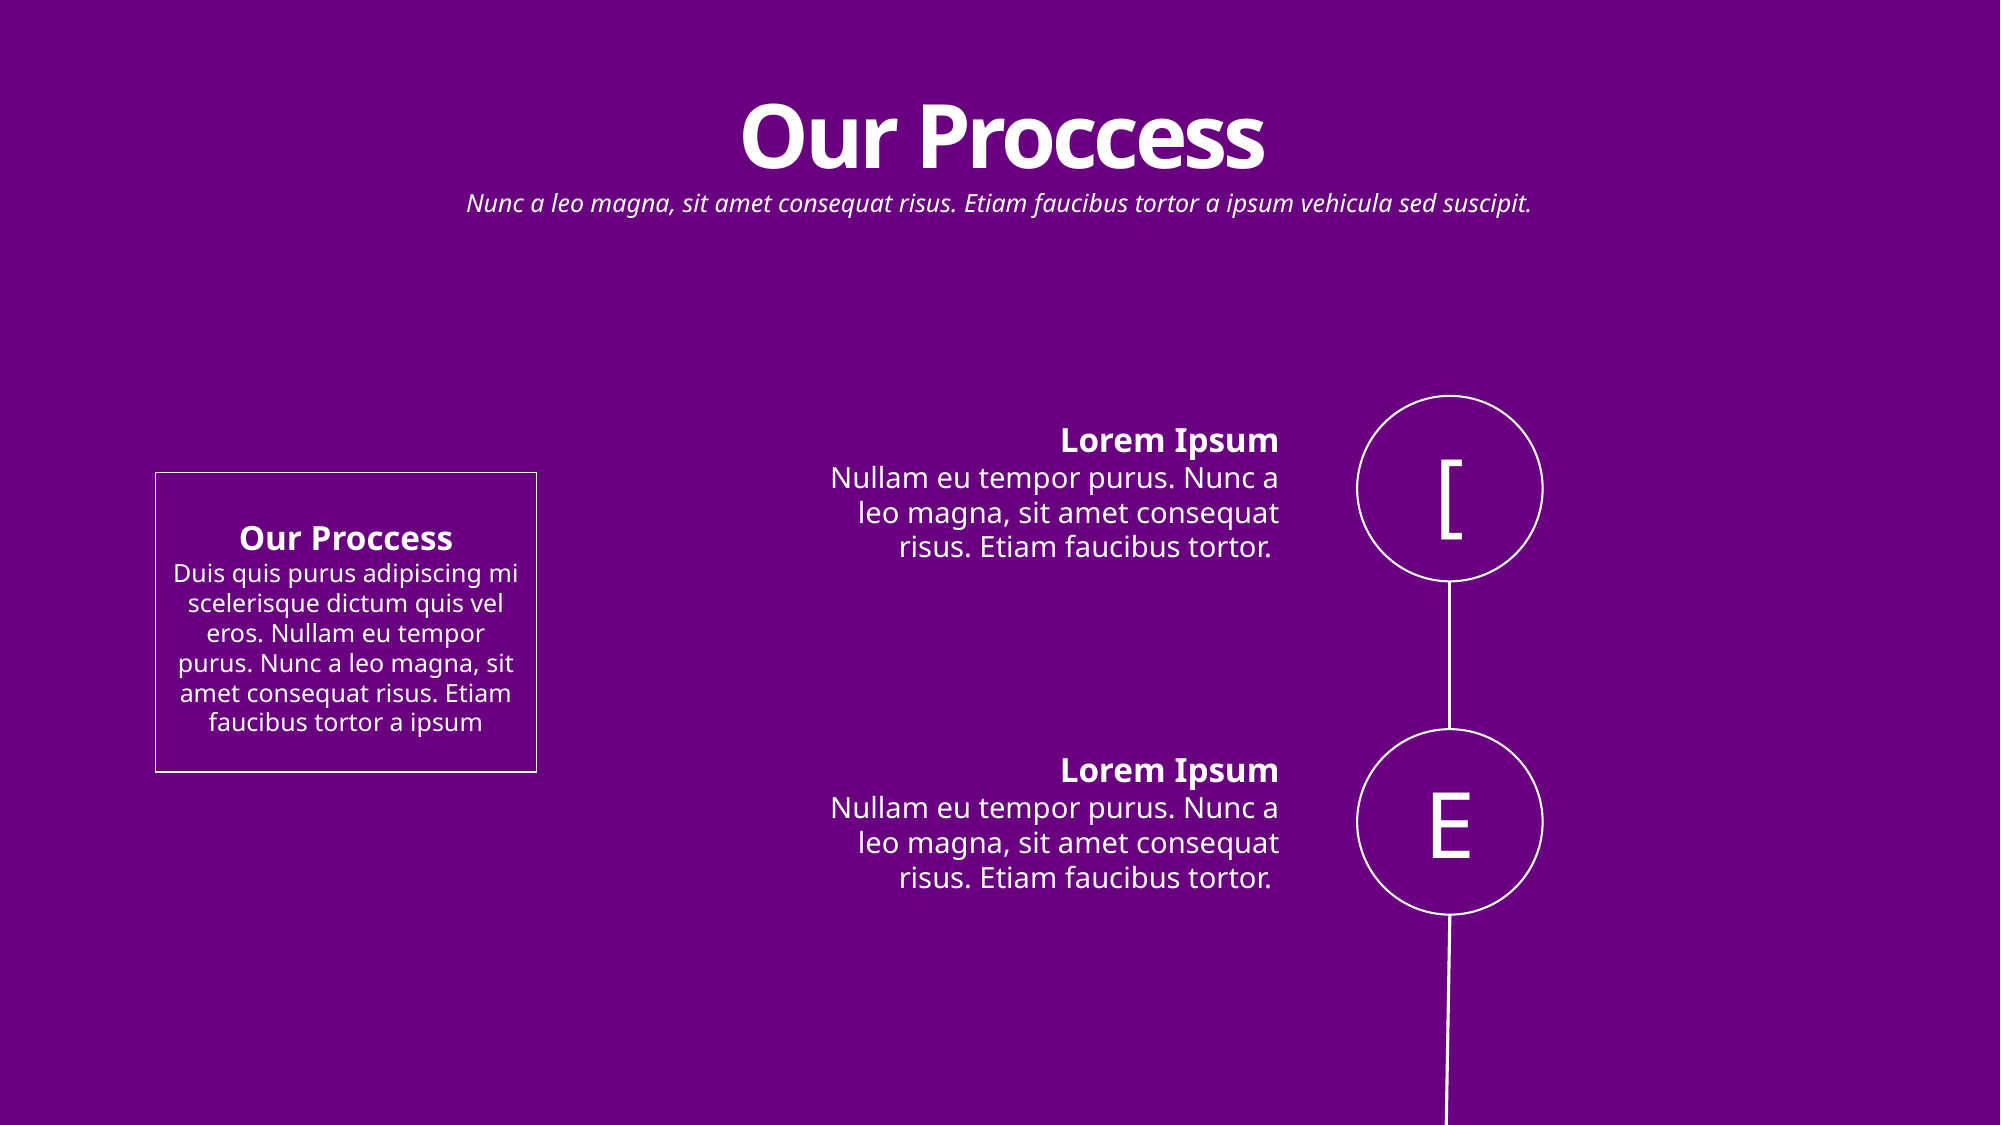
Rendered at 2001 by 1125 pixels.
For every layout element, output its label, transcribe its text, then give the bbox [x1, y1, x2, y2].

text_box Lorem Ipsum Nullam eu tempor purus. Nunc a leo magna, sit amet consequat risus. Etiam faucibus tortor. [807, 394, 1290, 569]
text_box Lorem Ipsum Nullam eu tempor purus. Nunc a leo magna, sit amet consequat risus. Etiam faucibus tortor. [807, 724, 1290, 900]
text_box Our Proccess [728, 74, 1279, 182]
text_box E [1356, 728, 1544, 916]
text_box [ [1356, 394, 1544, 583]
text_box Nunc a leo magna, sit amet consequat risus. Etiam faucibus tortor a ipsum vehicula sed suscipit. [123, 182, 1884, 223]
text_box Our Proccess Duis quis purus adipiscing mi scelerisque dictum quis vel eros. Nullam eu tempor purus. Nunc a leo magna, sit amet consequat risus. Etiam faucibus tortor a ipsum [155, 472, 537, 772]
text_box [1446, 914, 1450, 1125]
